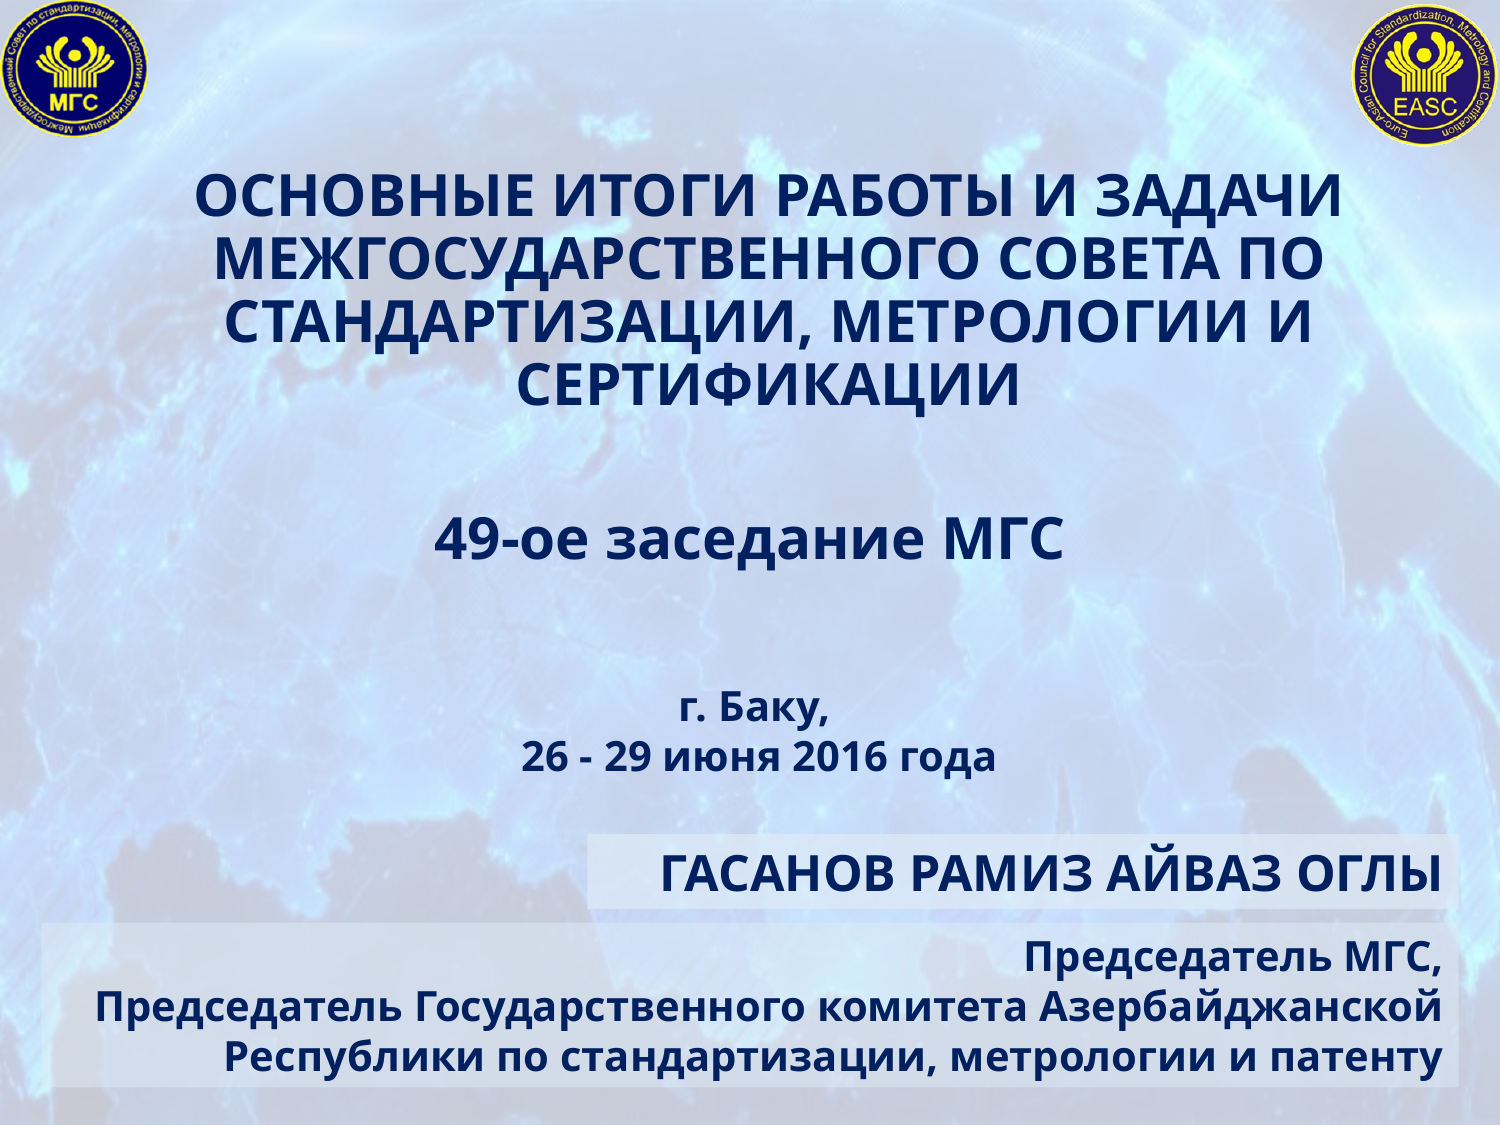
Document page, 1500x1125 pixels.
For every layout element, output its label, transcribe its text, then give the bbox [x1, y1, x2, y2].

title ОСНОВНЫЕ ИТОГИ РАБОТЫ И ЗАДАЧИ МЕЖГОСУДАРСТВЕННОГО СОВЕТА ПО СТАНДАРТИЗАЦИИ, МЕТРОЛОГИИ И СЕРТИФИКАЦИИ [60, 123, 1478, 516]
text_box г. Баку, 26 - 29 июня 2016 года [41, 672, 1478, 788]
subtitle 49-ое заседание МГС [187, 501, 1313, 592]
picture [1348, 1, 1500, 148]
picture [0, 0, 148, 138]
text_box ГАСАНОВ РАМИЗ АЙВАЗ ОГЛЫ [587, 834, 1459, 909]
text_box Председатель МГС, Председатель Государственного комитета Азербайджанской Республики по стандартизации, метрологии и патенту [41, 922, 1459, 1088]
